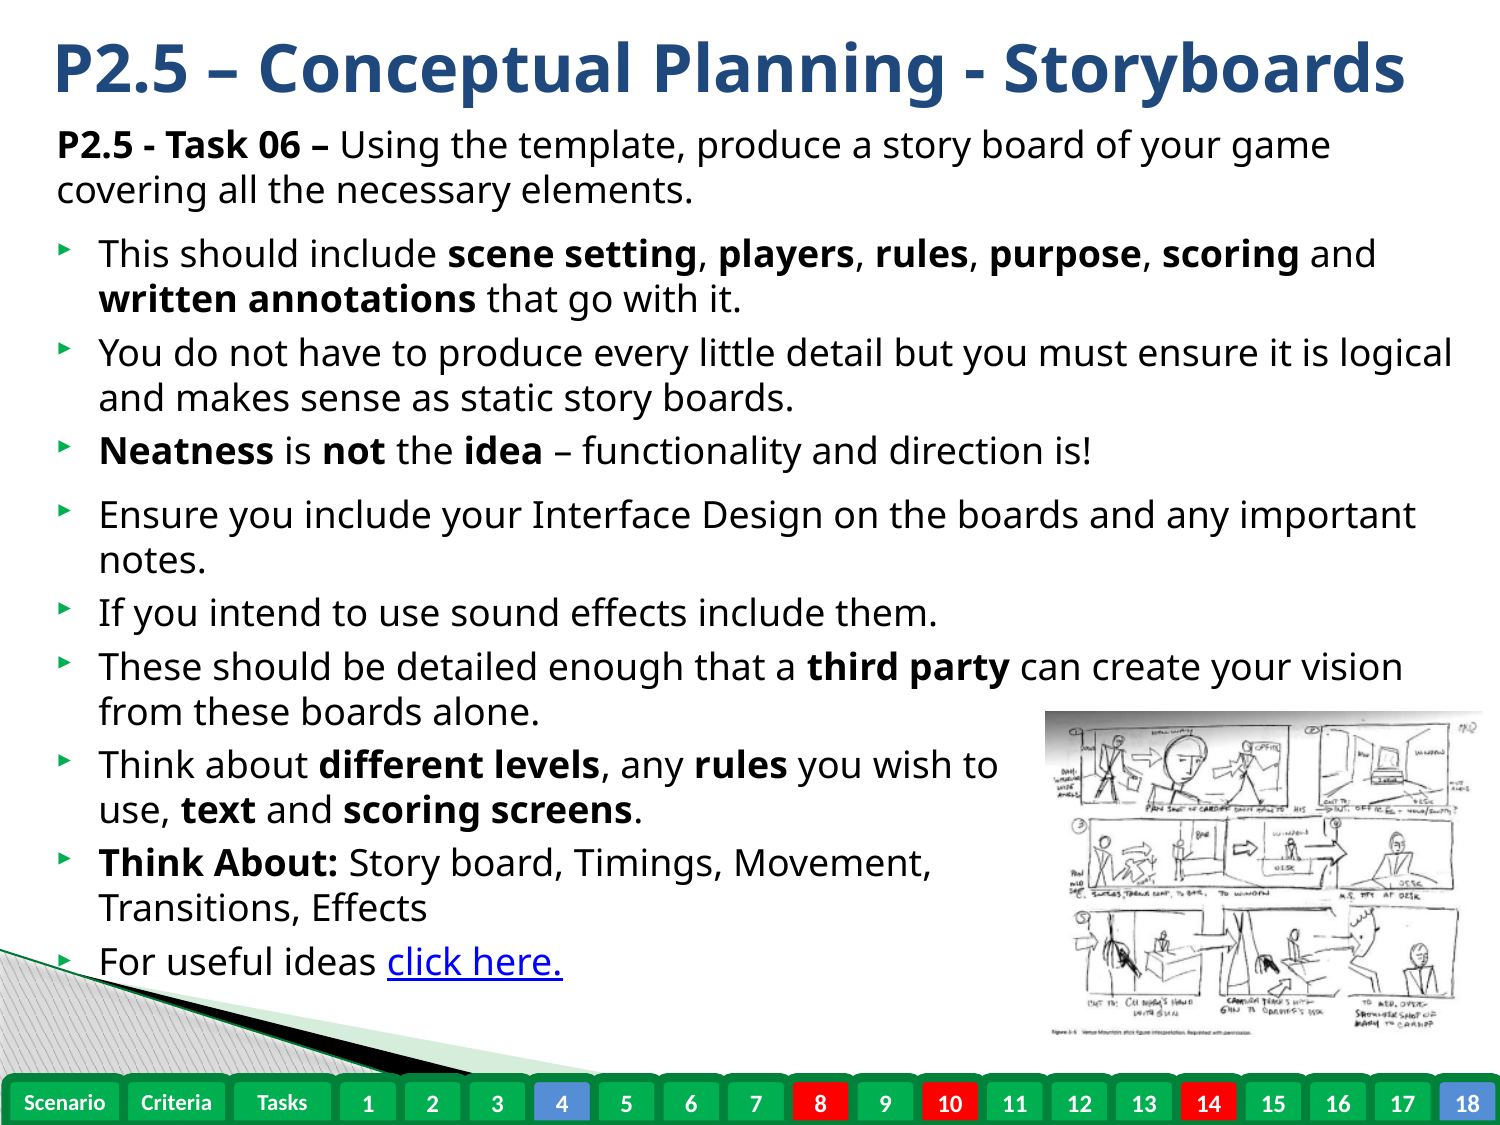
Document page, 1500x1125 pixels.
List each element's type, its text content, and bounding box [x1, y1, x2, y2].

list P2.5 - Task 06 – Using the template, produce a story board of your game covering all the necessary elements. This should include scene setting, players, rules, purpose, scoring and written annotations that go with it. You do not have to produce every little detail but you must ensure it is logical and makes sense as static story boards. Neatness is not the idea – functionality and direction is! Ensure you include your Interface Design on the boards and any important notes. If you intend to use sound effects include them. These should be detailed enough that a third party can create your vision from these boards alone. Think about different levels, any rules you wish to use, text and scoring screens. Think About: Story board, Timings, Movement, Transitions, Effects For useful ideas click here. [23, 113, 1471, 917]
text_box P2.5 – Conceptual Planning - Storyboards [37, 19, 1471, 114]
picture [1045, 711, 1484, 1036]
